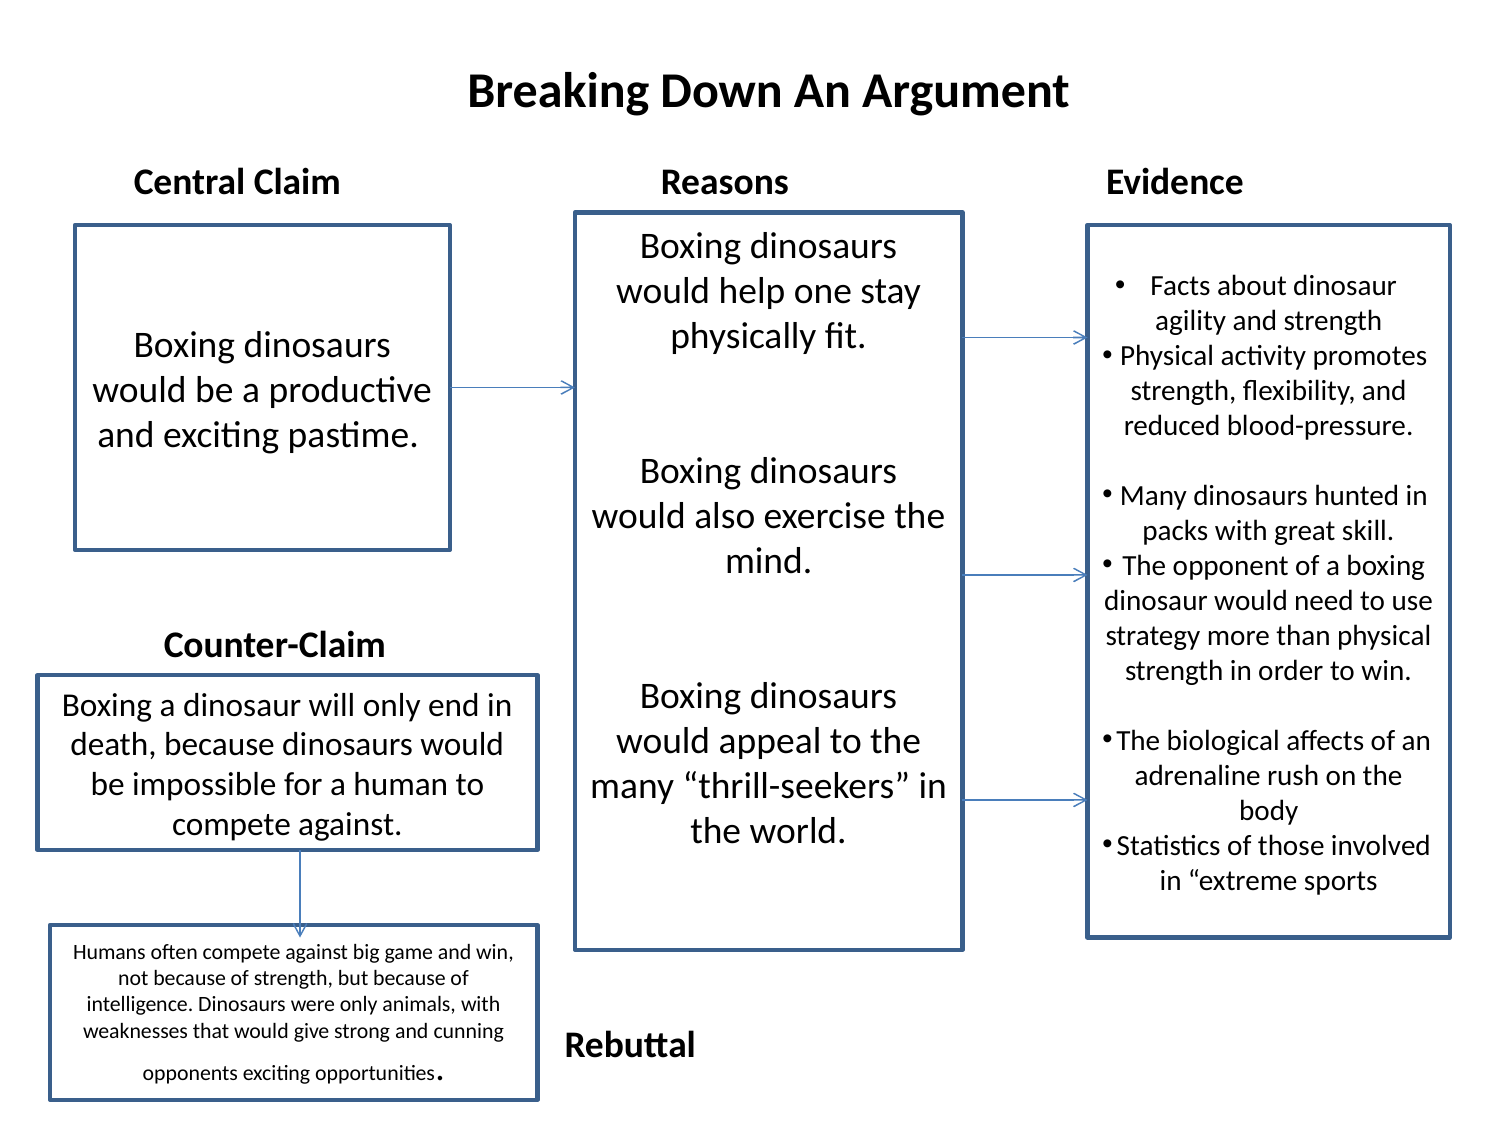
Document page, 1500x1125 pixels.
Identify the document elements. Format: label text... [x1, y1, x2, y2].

text_box Counter-Claim [87, 612, 463, 673]
title Breaking Down An Argument [312, 37, 1225, 138]
text_box Boxing dinosaurs would be a productive and exciting pastime. [73, 223, 452, 552]
text_box Boxing dinosaurs would help one stay physically fit. Boxing dinosaurs would also exercise the mind. Boxing dinosaurs would appeal to the many “thrill-seekers” in the world. [573, 210, 965, 952]
text_box Central Claim [49, 149, 425, 210]
text_box Humans often compete against big game and win, not because of strength, but because of intelligence. Dinosaurs were only animals, with weaknesses that would give strong and cunning opponents exciting opportunities. [48, 923, 540, 1102]
text_box Evidence [1037, 149, 1313, 210]
text_box Rebuttal [549, 1012, 788, 1073]
text_box Boxing a dinosaur will only end in death, because dinosaurs would be impossible for a human to compete against. [35, 673, 540, 852]
text_box Facts about dinosaur agility and strength Physical activity promotes strength, flexibility, and reduced blood-pressure. Many dinosaurs hunted in packs with great skill. The opponent of a boxing dinosaur would need to use strategy more than physical strength in order to win. The biological affects of an adrenaline rush on the body Statistics of those involved in “extreme sports [1085, 223, 1452, 940]
text_box Reasons [549, 149, 900, 210]
